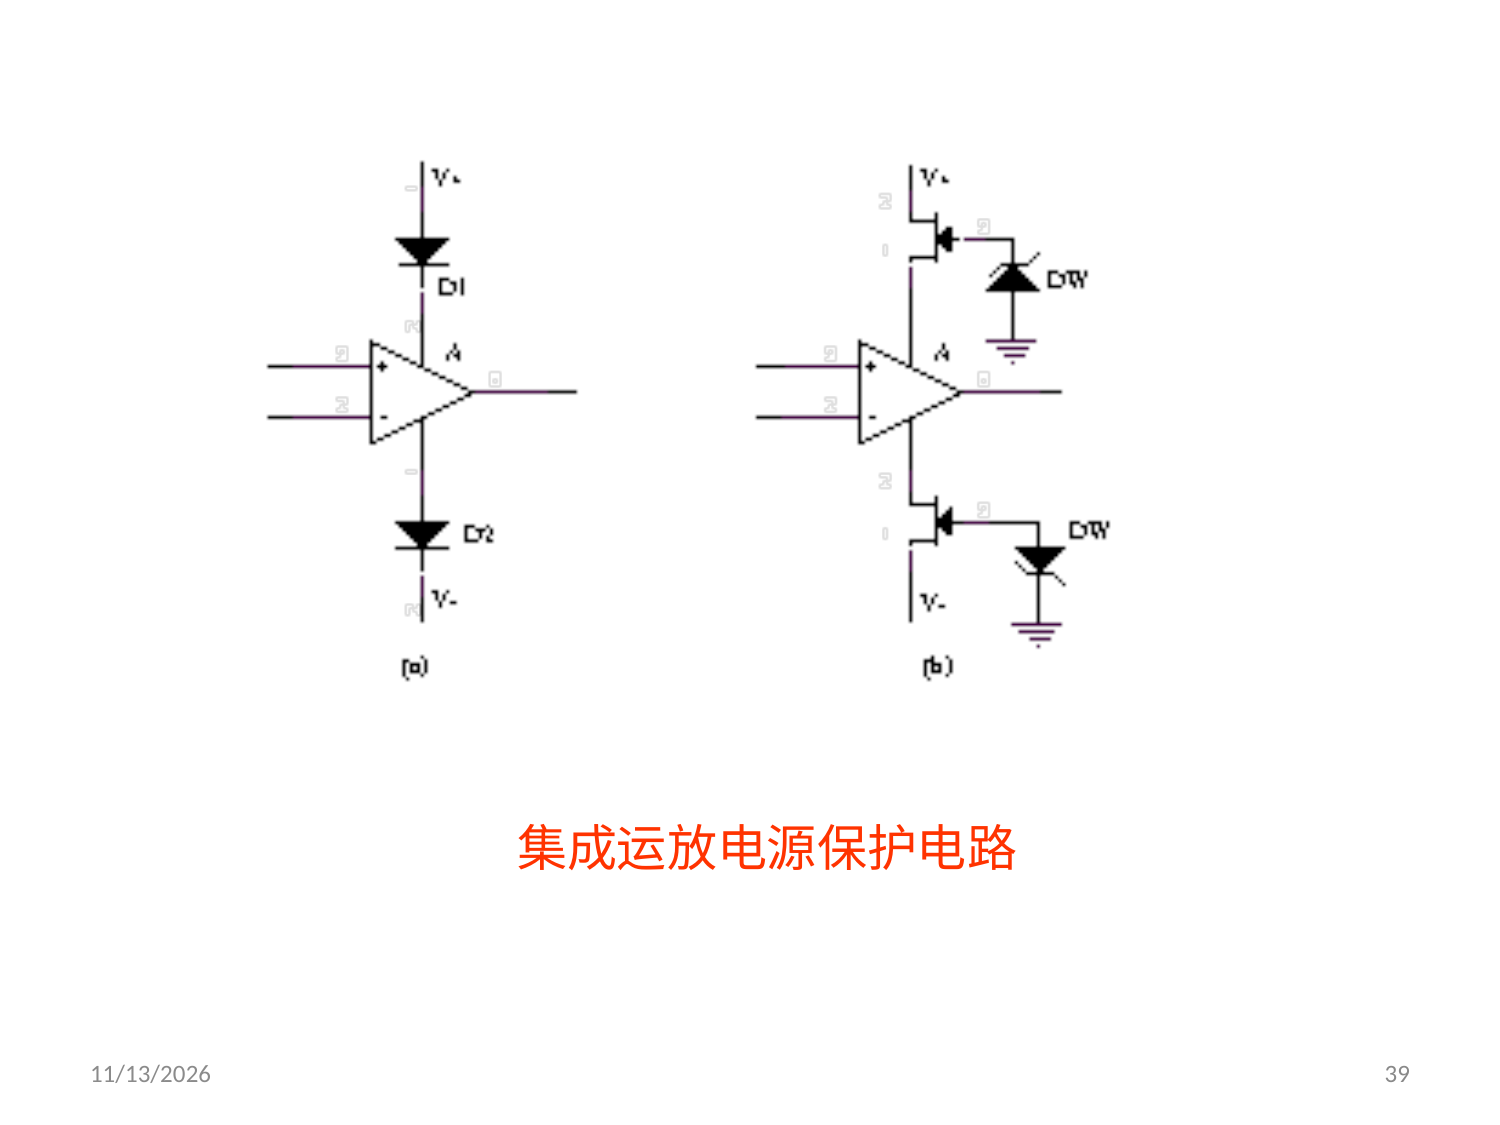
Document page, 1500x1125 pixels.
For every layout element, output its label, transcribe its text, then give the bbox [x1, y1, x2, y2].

slide_number 39 [1074, 1042, 1425, 1103]
text_box 集成运放电源保护电路 [502, 809, 1044, 884]
picture [253, 148, 1129, 693]
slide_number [75, 1042, 425, 1103]
